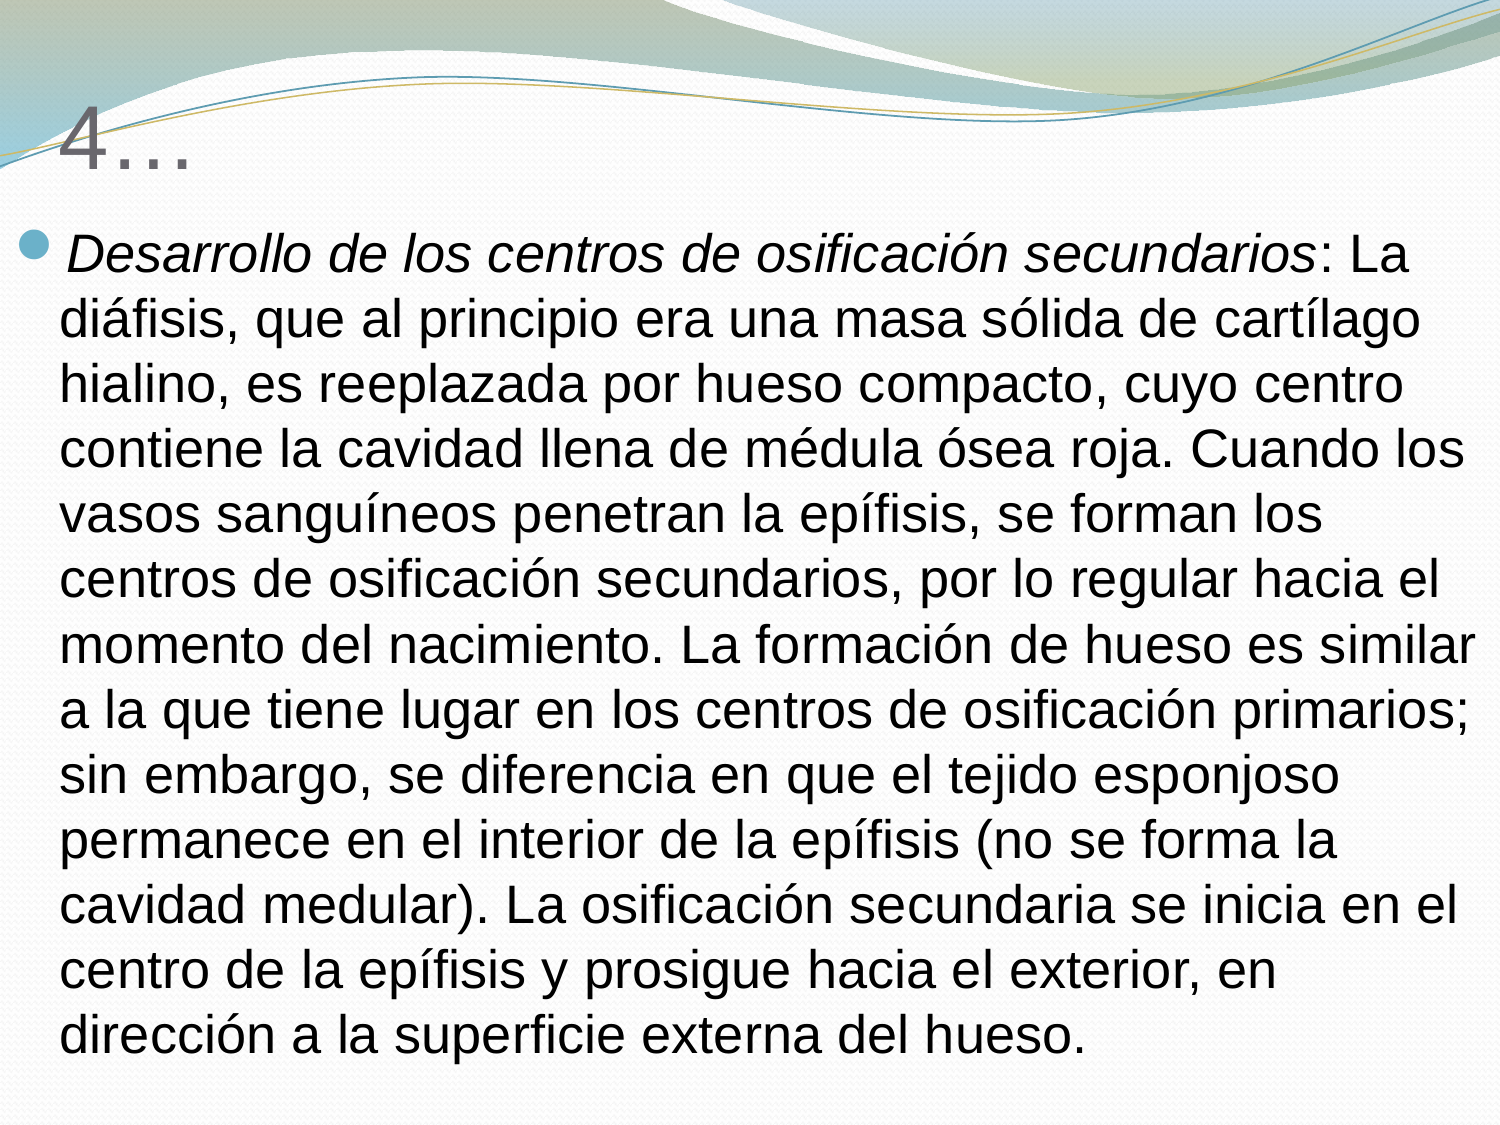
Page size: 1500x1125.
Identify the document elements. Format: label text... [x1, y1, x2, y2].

title 4… [58, 70, 1425, 188]
list Desarrollo de los centros de osificación secundarios: La diáfisis, que al principio era una masa sólida de cartílago hialino, es reeplazada por hueso compacto, cuyo centro contiene la cavidad llena de médula ósea roja. Cuando los vasos sanguíneos penetran la epífisis, se forman los centros de osificación secundarios, por lo regular hacia el momento del nacimiento. La formación de hueso es similar a la que tiene lugar en los centros de osificación primarios; sin embargo, se diferencia en que el tejido esponjoso permanece en el interior de la epífisis (no se forma la cavidad medular). La osificación secundaria se inicia en el centro de la epífisis y prosigue hacia el exterior, en dirección a la superficie externa del hueso. [0, 210, 1500, 1102]
